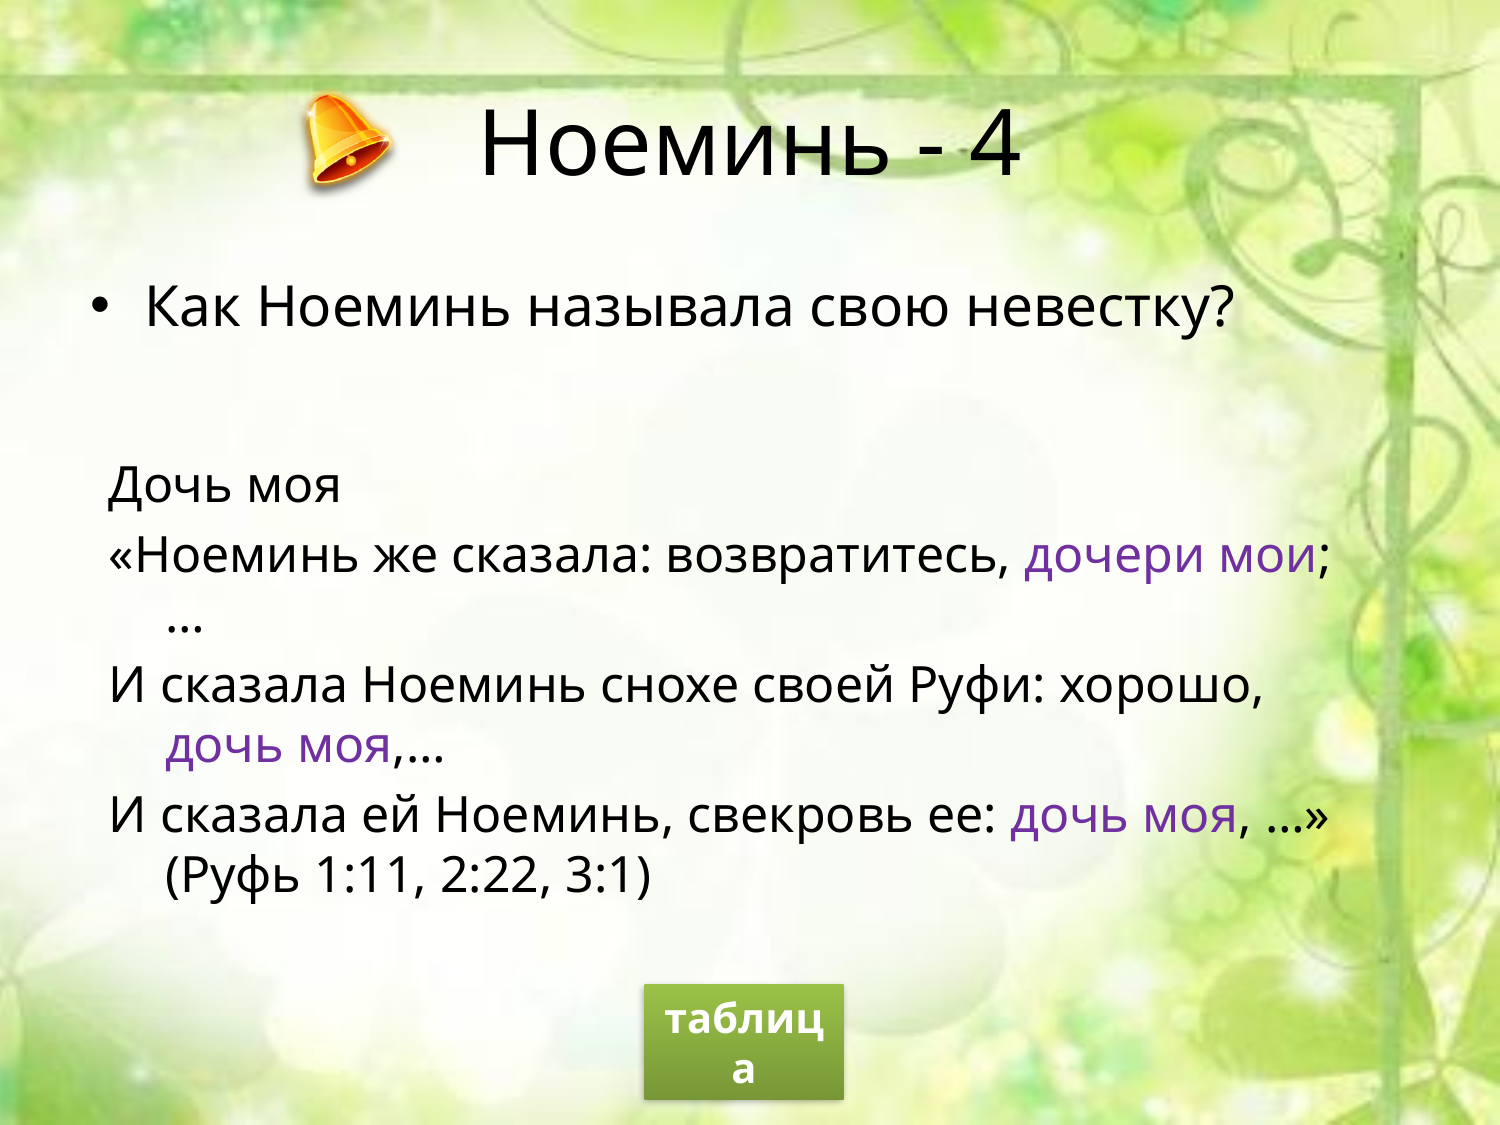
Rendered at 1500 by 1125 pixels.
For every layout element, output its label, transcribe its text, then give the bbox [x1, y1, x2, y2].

picture [0, 0, 1500, 1125]
list Дочь моя «Ноеминь же сказала: возвратитесь, дочери мои; … И сказала Ноеминь снохе своей Руфи: хорошо, дочь моя,… И сказала ей Ноеминь, свекровь ее: дочь моя, …» (Руфь 1:11, 2:22, 3:1) [93, 445, 1372, 915]
list Как Ноеминь называла свою невестку? [75, 262, 1254, 411]
title Ноеминь - 4 [75, 45, 1425, 233]
text_box таблица [644, 984, 844, 1100]
